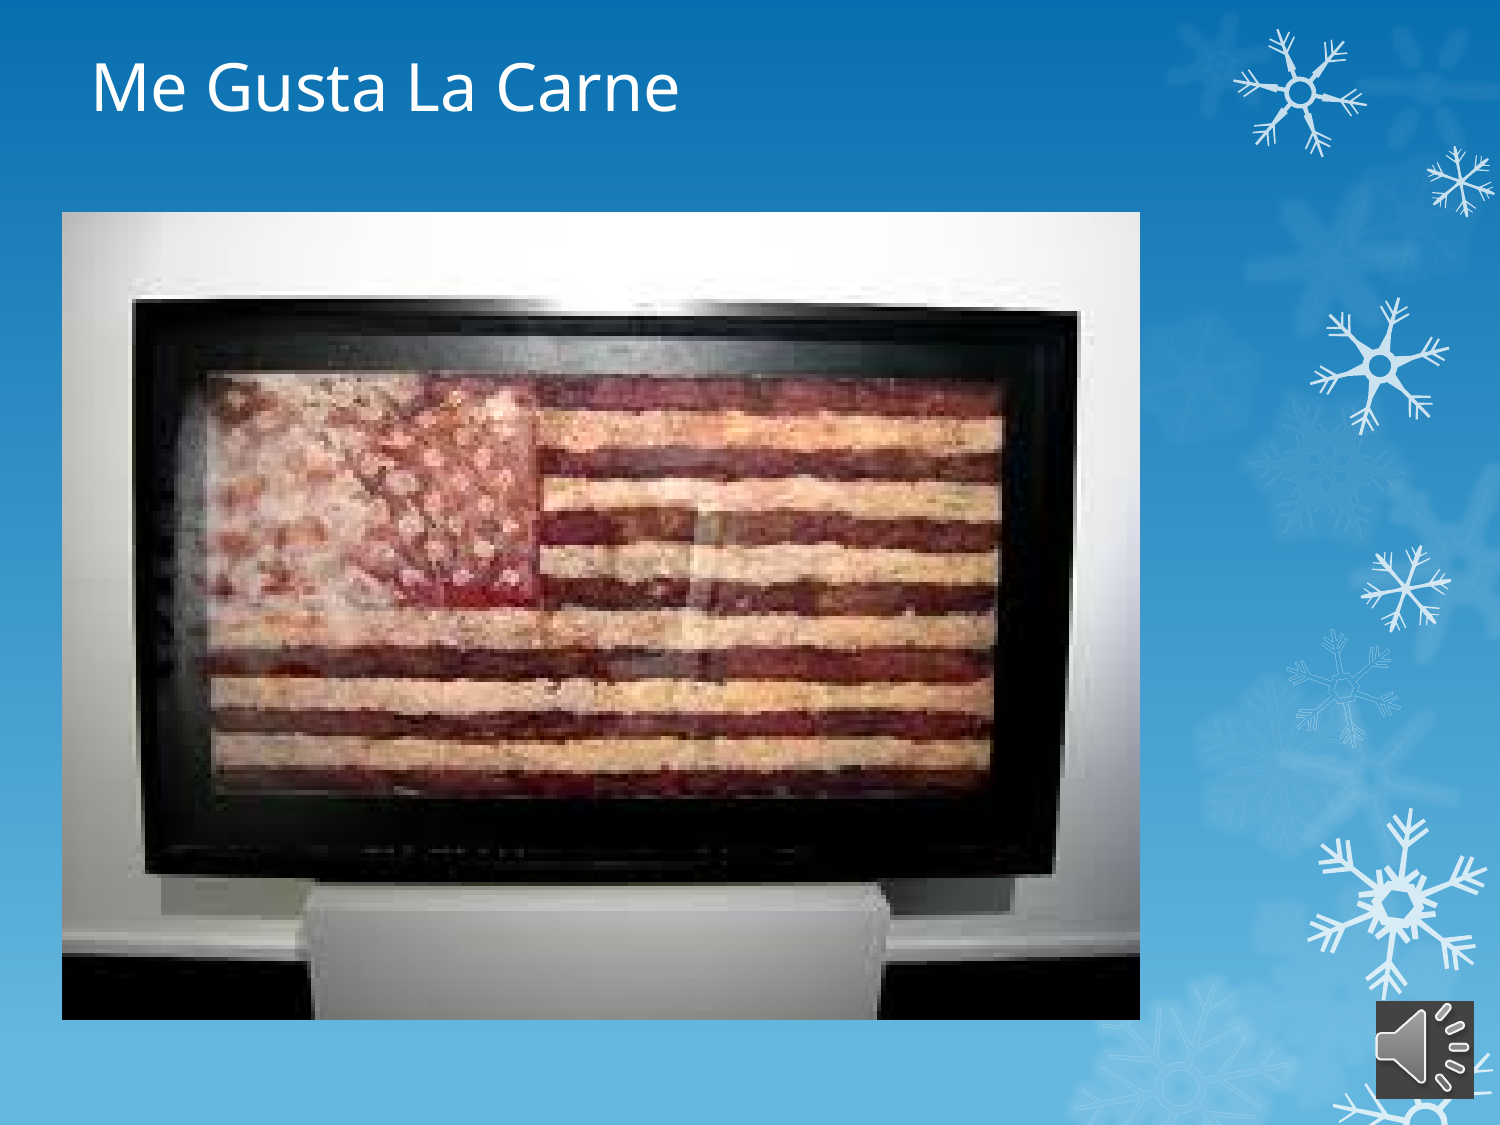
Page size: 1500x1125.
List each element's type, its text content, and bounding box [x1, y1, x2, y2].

title Me Gusta La Carne [75, 0, 1425, 171]
picture [61, 211, 1141, 1020]
picture [1374, 999, 1476, 1101]
